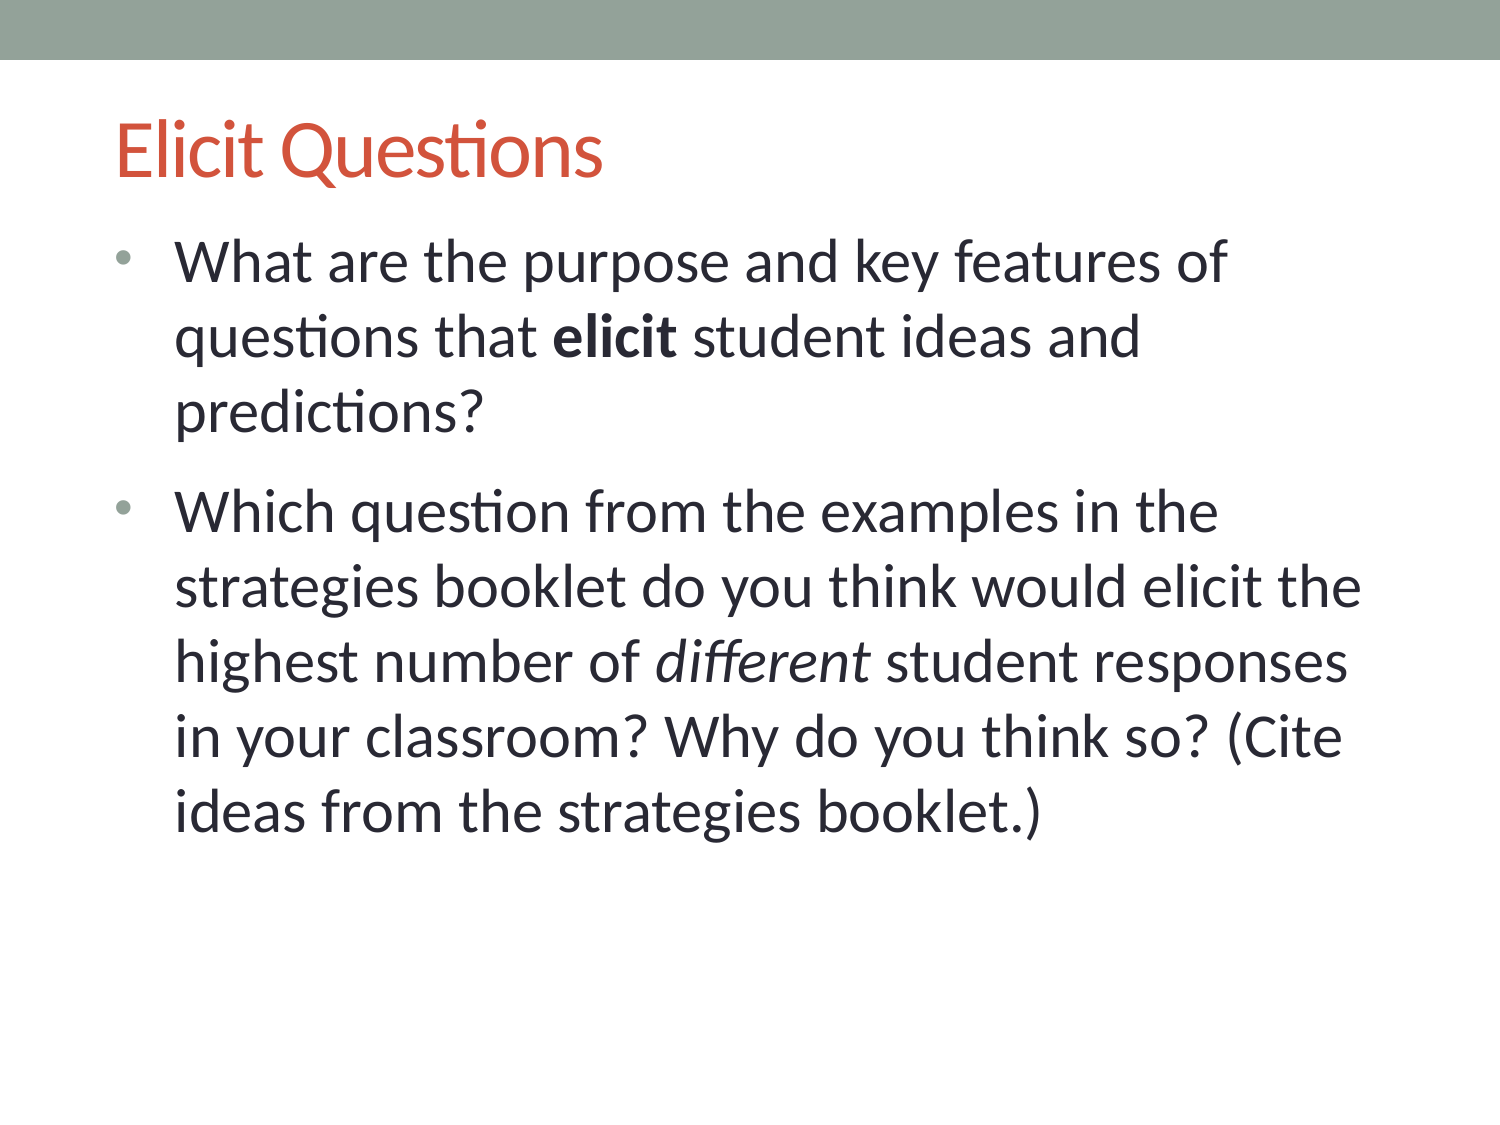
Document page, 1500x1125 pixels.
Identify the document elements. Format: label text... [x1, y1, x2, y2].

title Elicit Questions [99, 62, 1425, 212]
list What are the purpose and key features of questions that elicit student ideas and predictions? Which question from the examples in the strategies booklet do you think would elicit the highest number of different student responses in your classroom? Why do you think so? (Cite ideas from the strategies booklet.) [99, 212, 1425, 1050]
